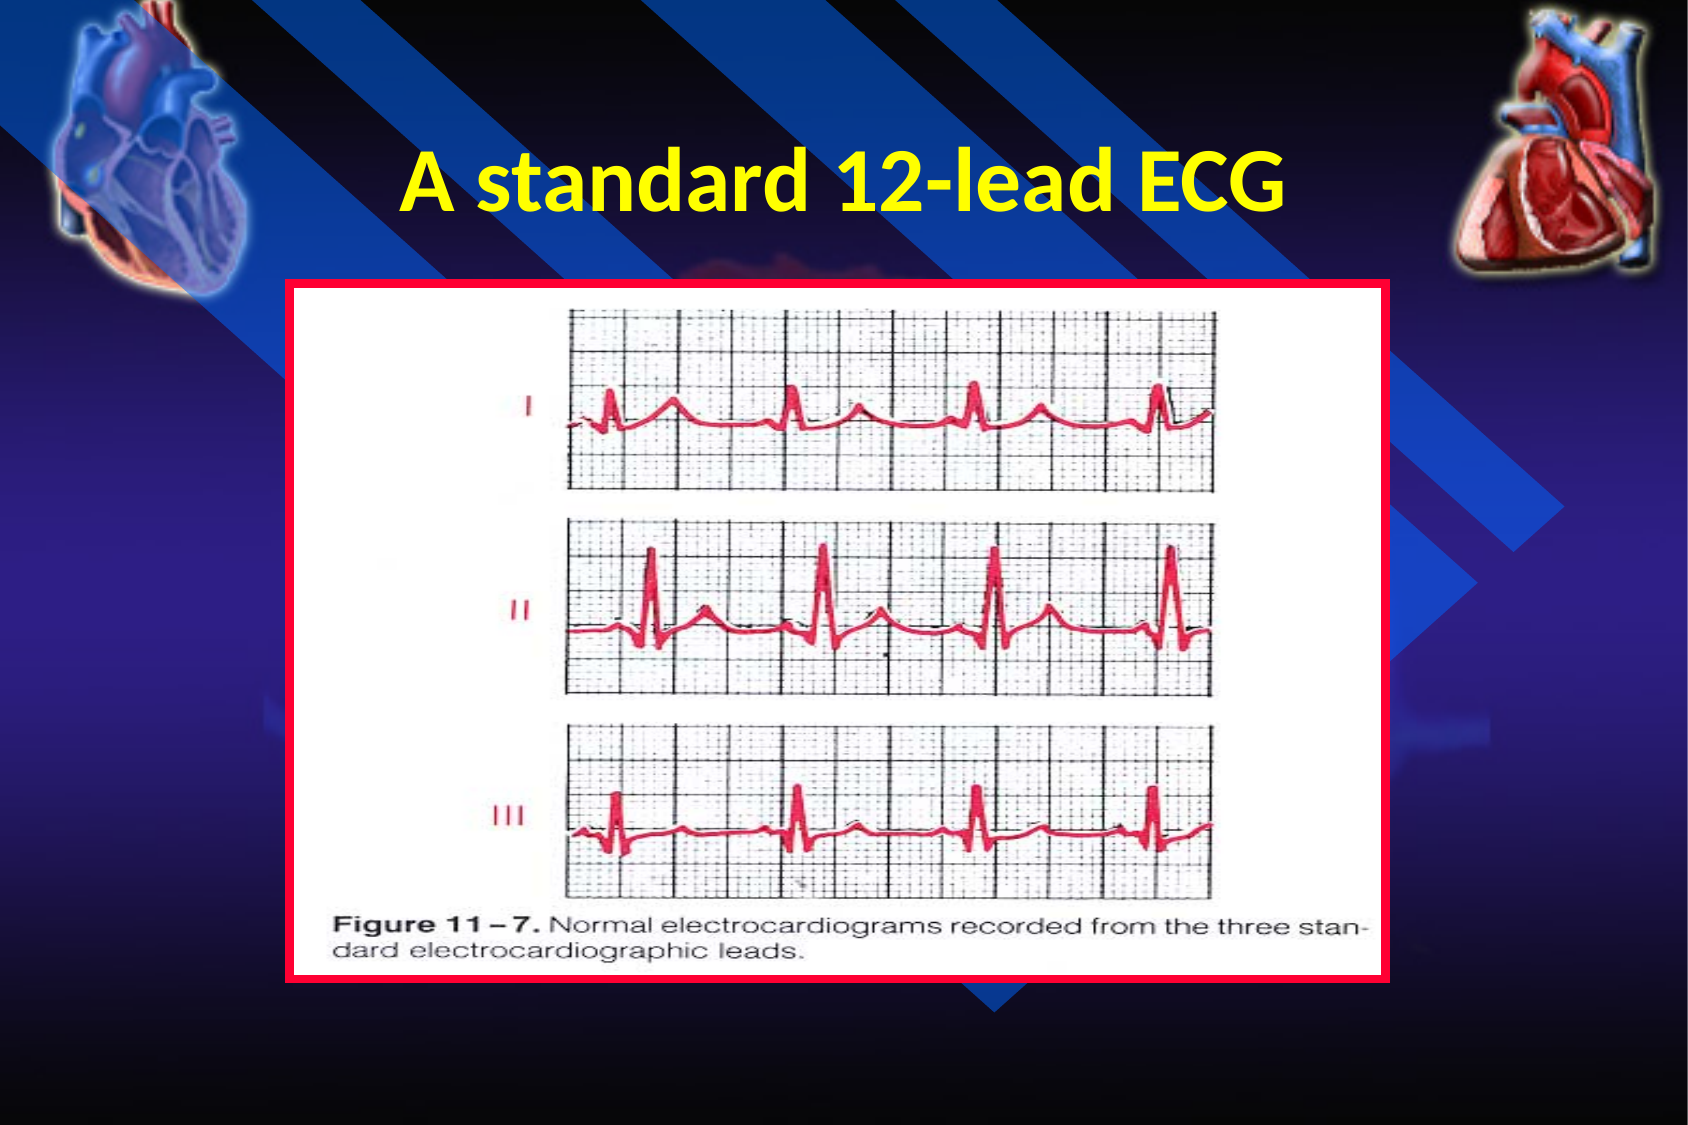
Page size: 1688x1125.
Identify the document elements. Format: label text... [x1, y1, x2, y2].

picture [999, 0, 1688, 112]
picture [1093, 238, 1206, 279]
picture [827, 0, 1019, 112]
text_box A standard 12-lead ECG [0, 112, 1688, 238]
picture [362, 0, 764, 112]
picture [402, 238, 563, 279]
picture [293, 287, 1382, 976]
picture [135, 0, 376, 112]
picture [629, 238, 951, 279]
picture [0, 238, 1688, 1125]
